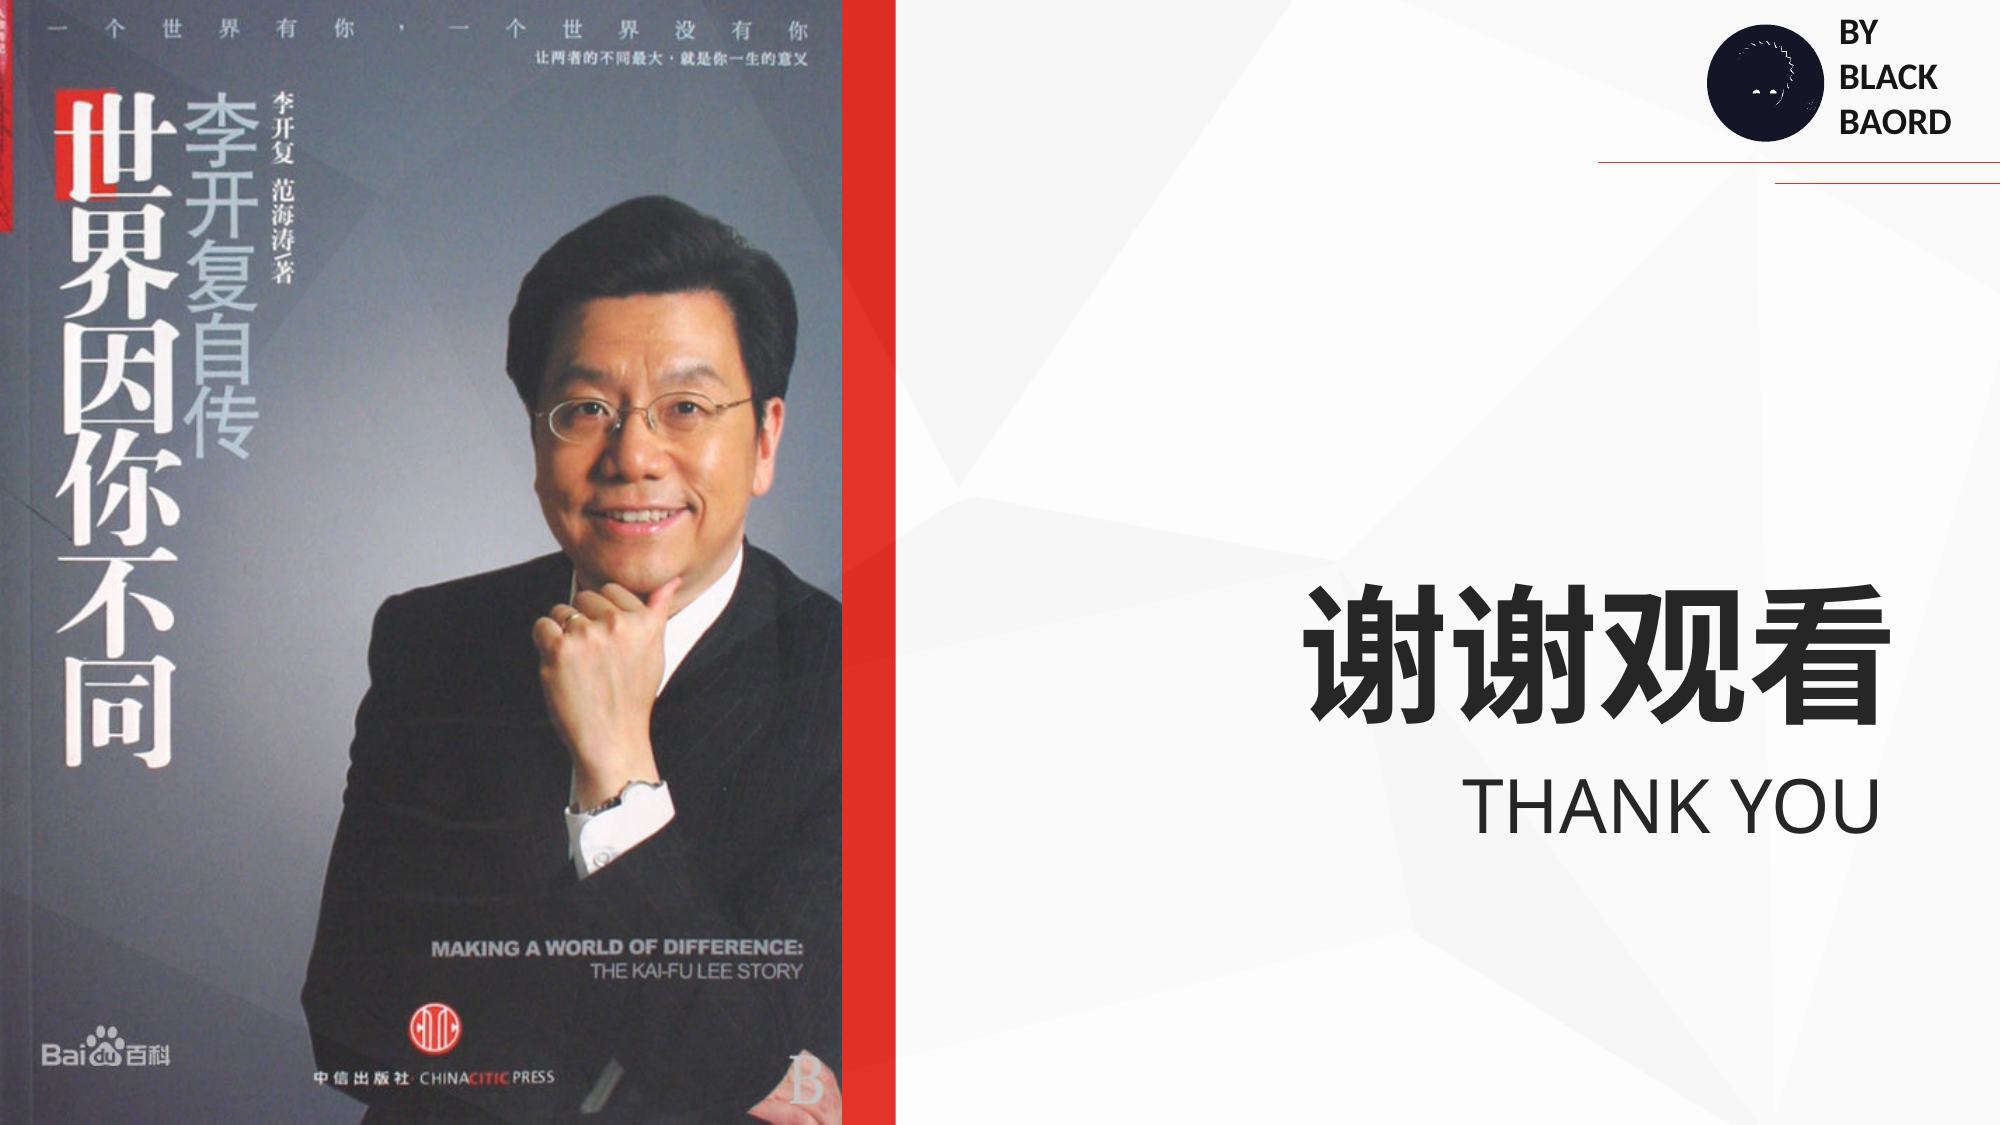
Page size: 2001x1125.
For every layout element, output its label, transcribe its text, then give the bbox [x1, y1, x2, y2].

text_box 谢谢观看 [947, 554, 1913, 749]
picture [1707, 24, 1825, 142]
text_box THANK YOU [1038, 751, 1900, 856]
picture [0, 0, 842, 1125]
text_box [842, 0, 2000, 1125]
